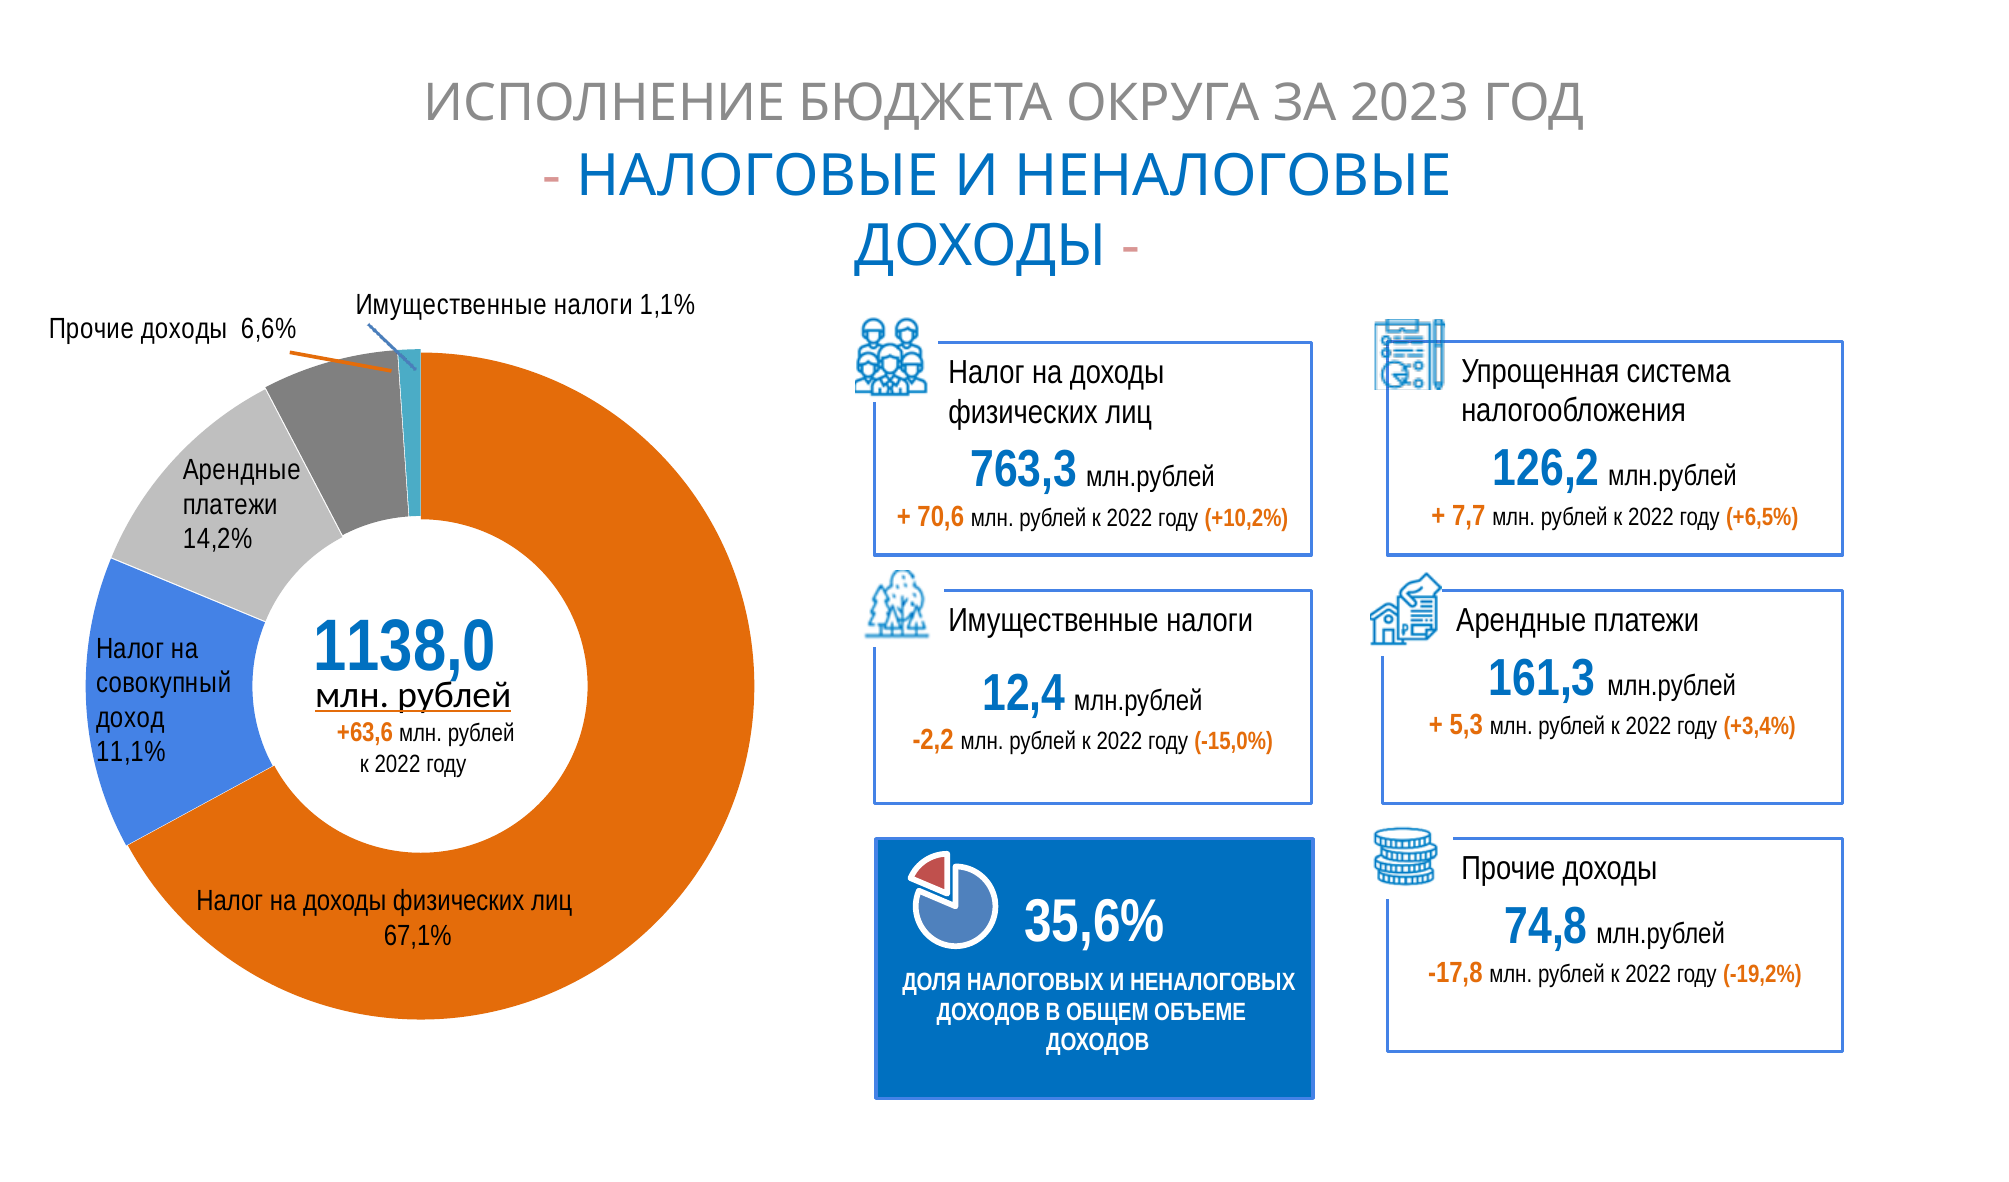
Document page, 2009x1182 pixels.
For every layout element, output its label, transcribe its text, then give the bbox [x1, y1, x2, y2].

text_box Имущественные налоги 12,4 млн.рублей -2,2 млн. рублей к 2022 году (-15,0%) [872, 588, 1313, 805]
text_box Налог на доходы физических лиц 763,3 млн.рублей + 70,6 млн. рублей к 2022 году (+10,2%) [872, 340, 1313, 557]
picture [1369, 570, 1442, 657]
text_box Упрощенная система налогообложения 126,2 млн.рублей + 7,7 млн. рублей к 2022 году (+6,5%) [1385, 339, 1845, 557]
title ИСПОЛНЕНИЕ БЮДЖЕТА ОКРУГА ЗА 2023 ГОД [100, 47, 1908, 154]
picture [1366, 814, 1454, 899]
chart [33, 278, 802, 1034]
text_box 35,6% ДОЛЯ НАЛОГОВЫХ И НЕНАЛОГОВЫХ ДОХОДОВ В ОБЩЕМ ОБЪЕМЕ ДОХОДОВ [874, 837, 1315, 1101]
text_box Прочие доходы 74,8 млн.рублей -17,8 млн. рублей к 2022 году (-19,2%) [1385, 837, 1845, 1053]
text_box Арендные платежи 161,3 млн.рублей + 5,3 млн. рублей к 2022 году (+3,4%) [1380, 588, 1845, 805]
text_box - НАЛОГОВЫЕ И НЕНАЛОГОВЫЕ ДОХОДЫ - [448, 129, 1546, 285]
chart [875, 810, 1038, 971]
picture [1374, 318, 1446, 390]
picture [855, 316, 938, 402]
picture [862, 570, 945, 647]
